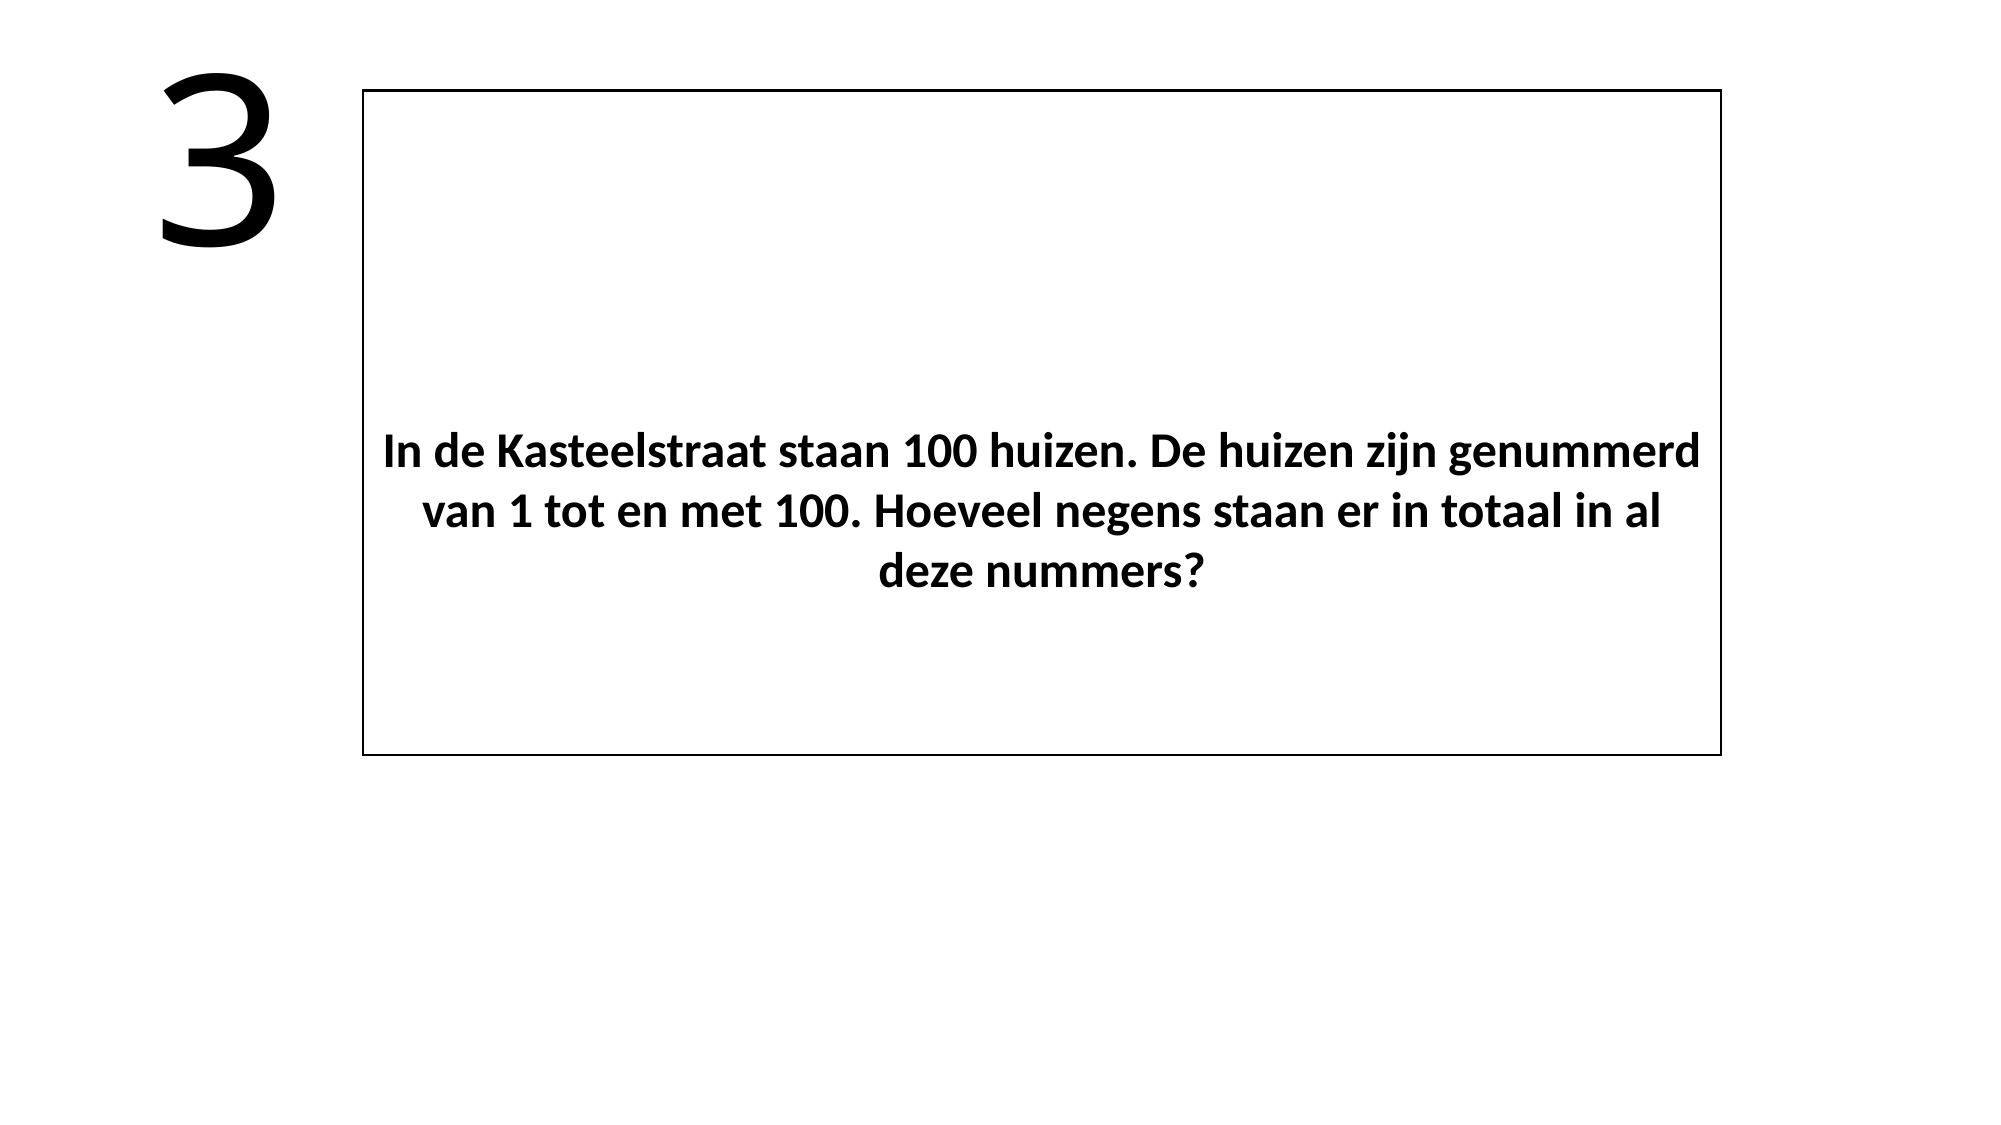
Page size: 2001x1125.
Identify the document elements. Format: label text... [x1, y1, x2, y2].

title 3 [137, 59, 1863, 278]
text_box In de Kasteelstraat staan 100 huizen. De huizen zijn genummerd van 1 tot en met 100. Hoeveel negens staan er in totaal in al deze nummers? [362, 89, 1722, 756]
